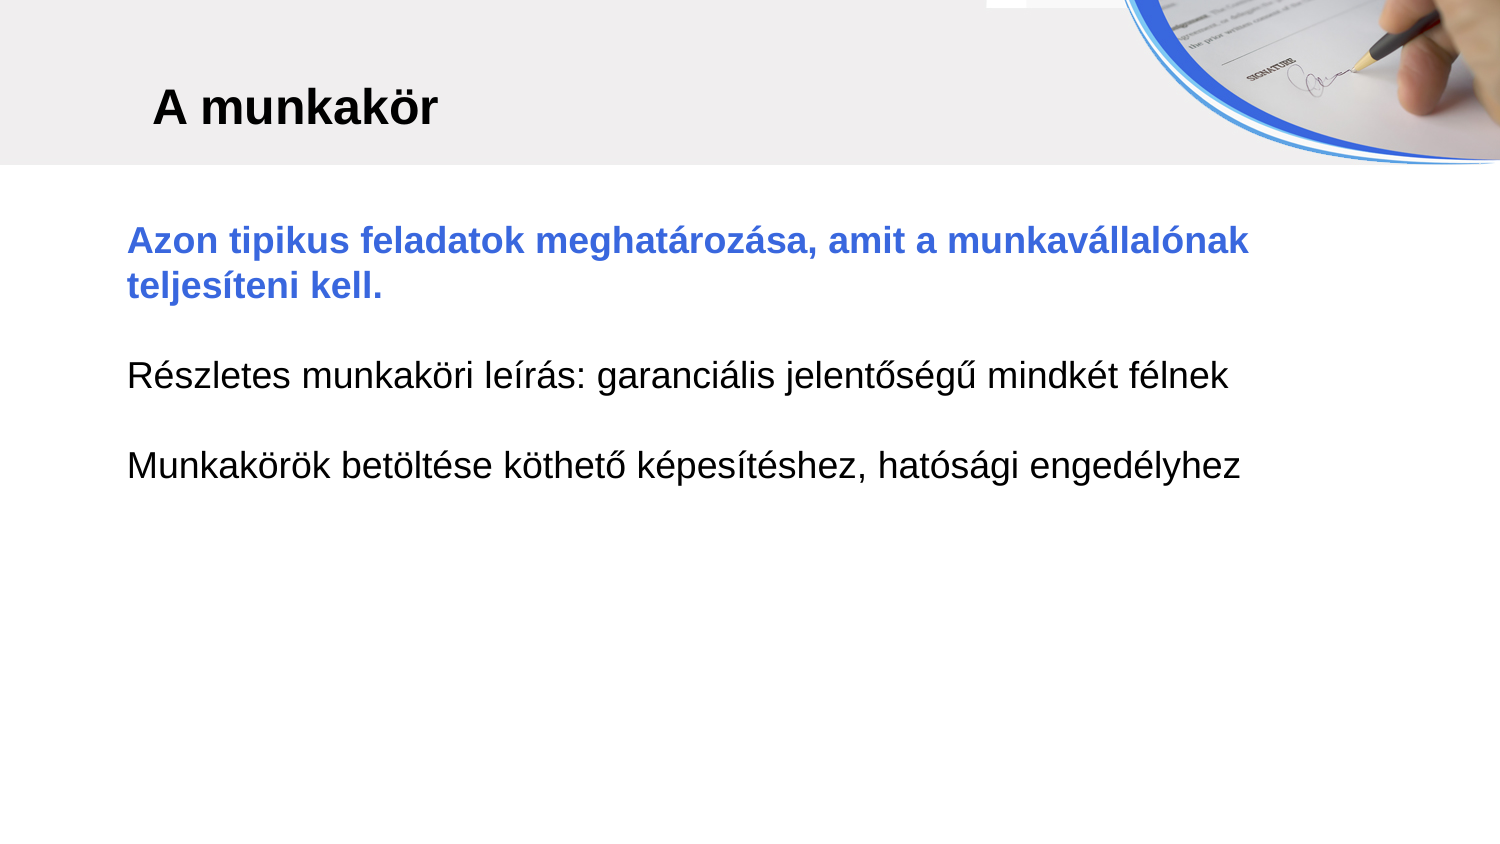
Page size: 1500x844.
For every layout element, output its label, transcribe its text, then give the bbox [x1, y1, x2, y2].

text_box A munkakör [137, 67, 455, 143]
picture [0, 0, 1500, 844]
text_box Azon tipikus feladatok meghatározása, amit a munkavállalónak teljesíteni kell. Részletes munkaköri leírás: garanciális jelentőségű mindkét félnek Munkakörök betöltése köthető képesítéshez, hatósági engedélyhez [112, 209, 1267, 494]
